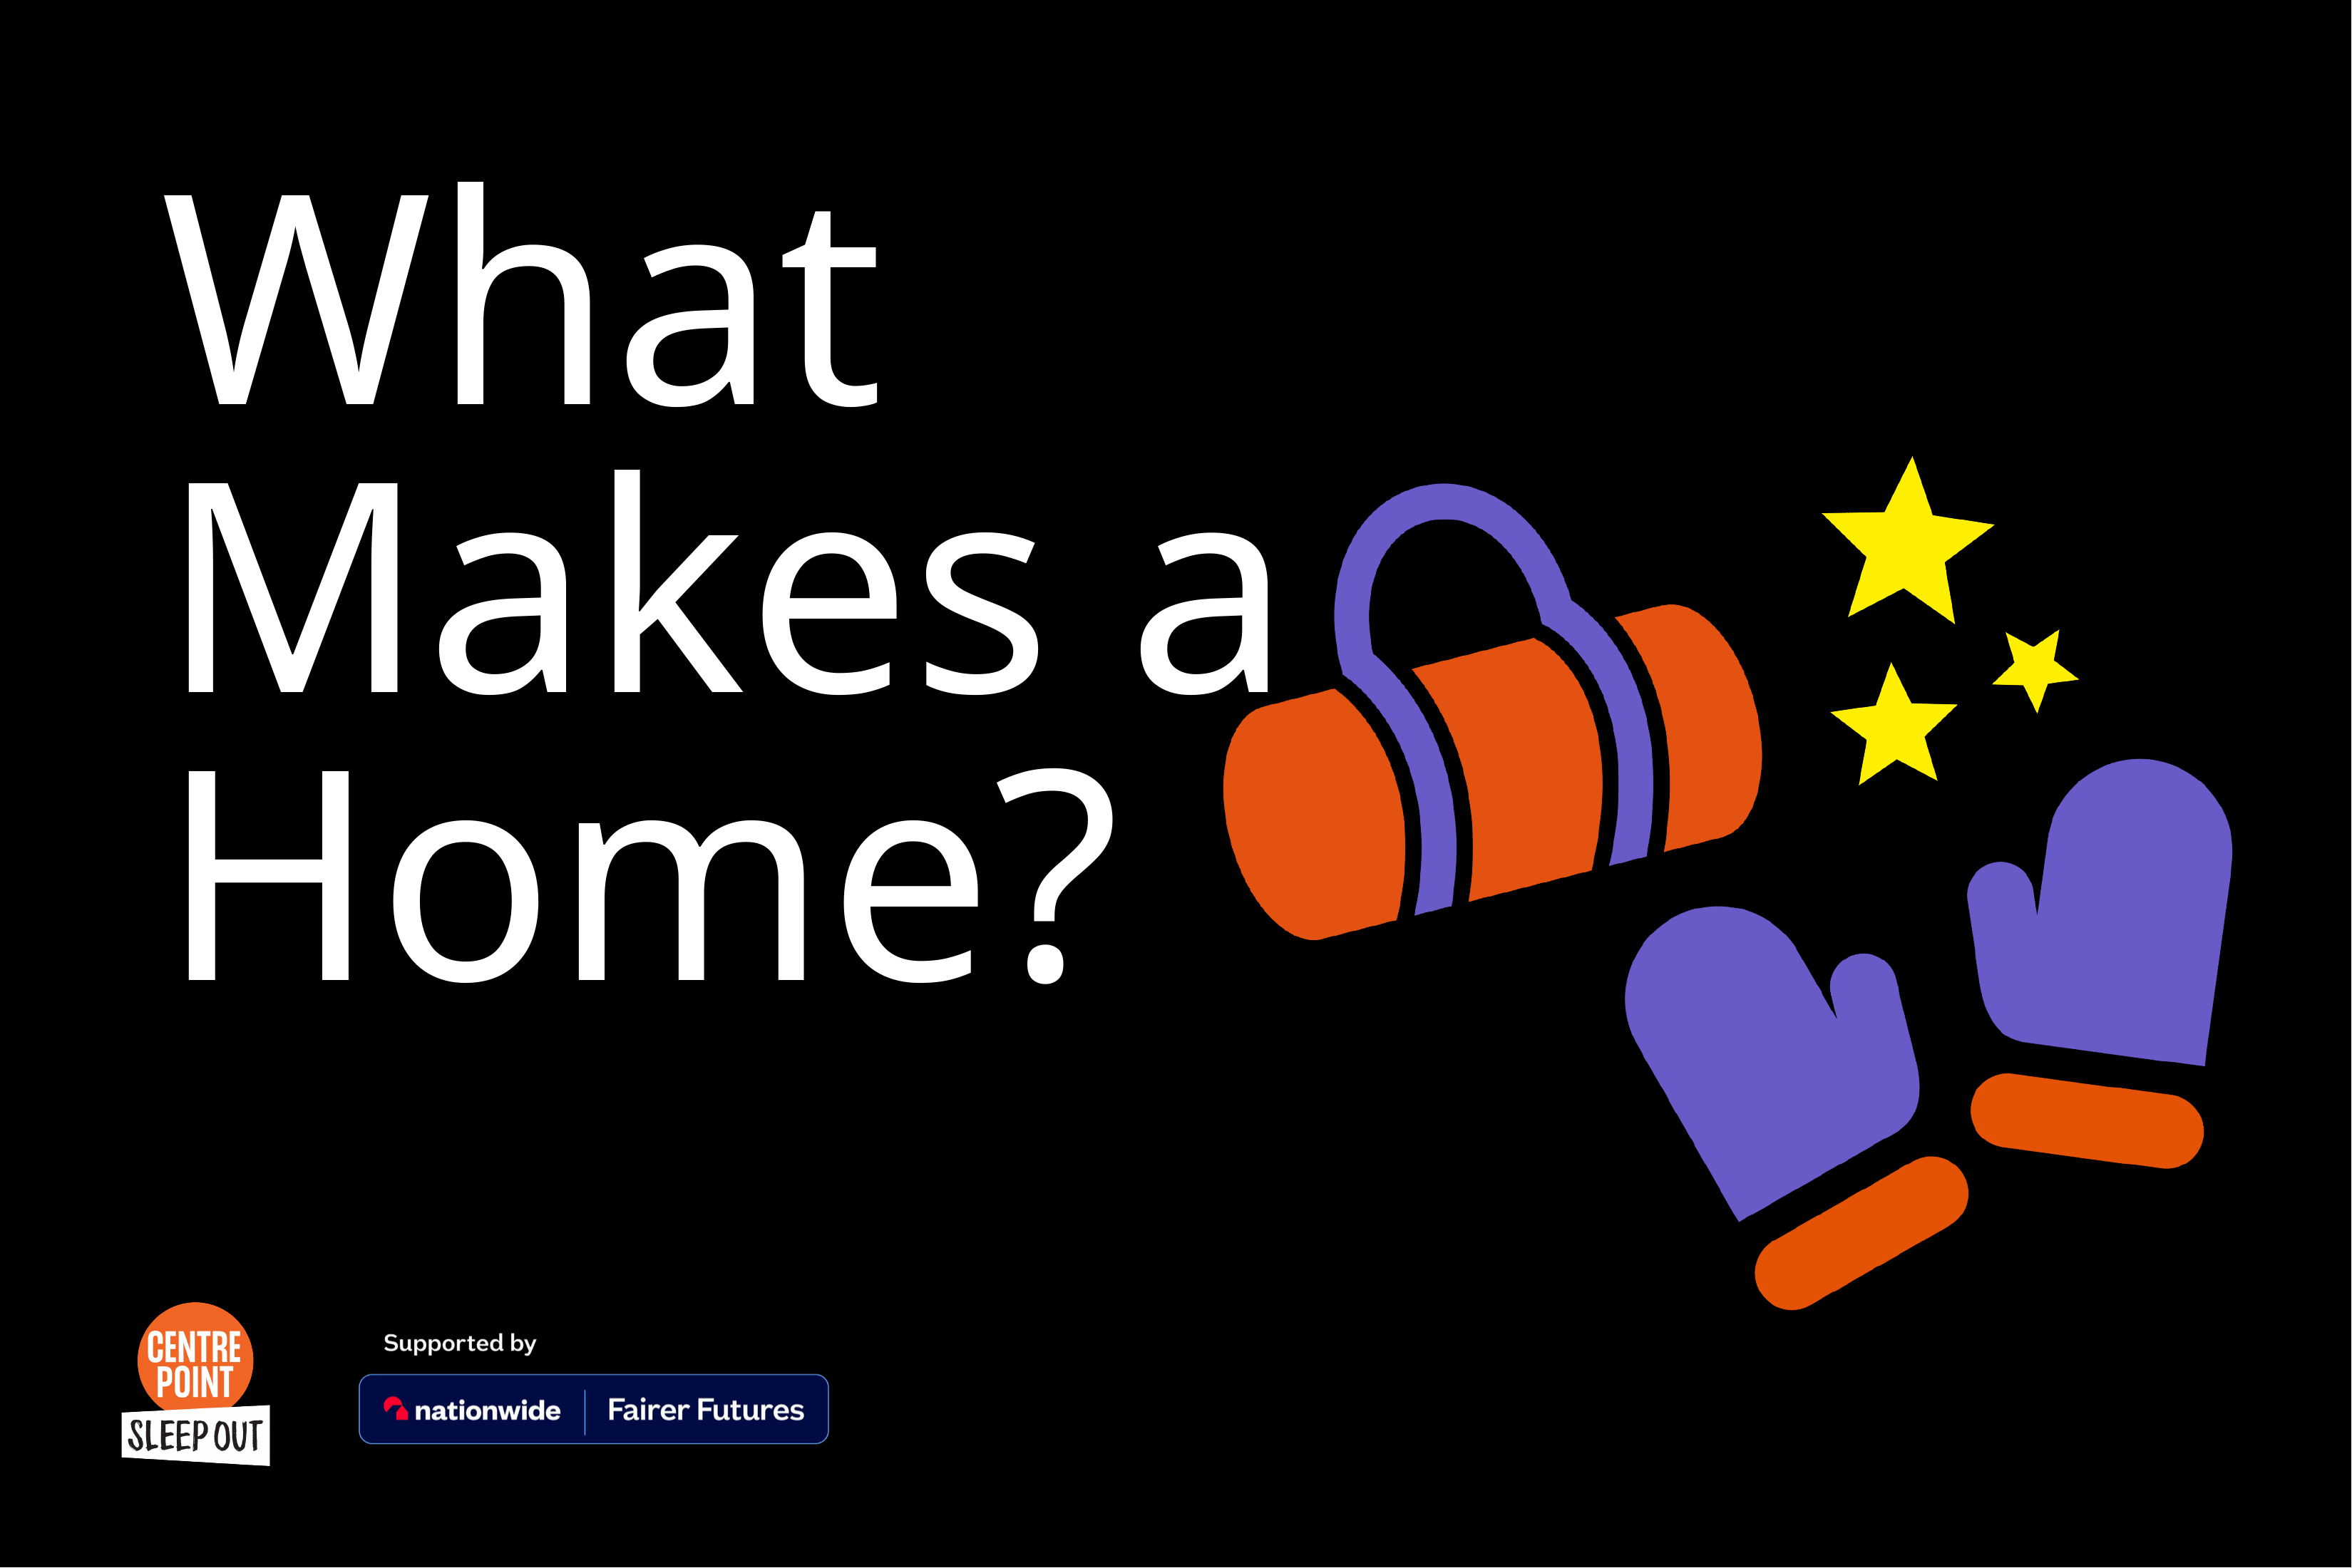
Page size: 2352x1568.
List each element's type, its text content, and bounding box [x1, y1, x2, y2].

picture [1298, 410, 2318, 1346]
title What Makes a Home? [160, 174, 1298, 1063]
picture [321, 1314, 874, 1462]
picture [121, 1302, 270, 1466]
